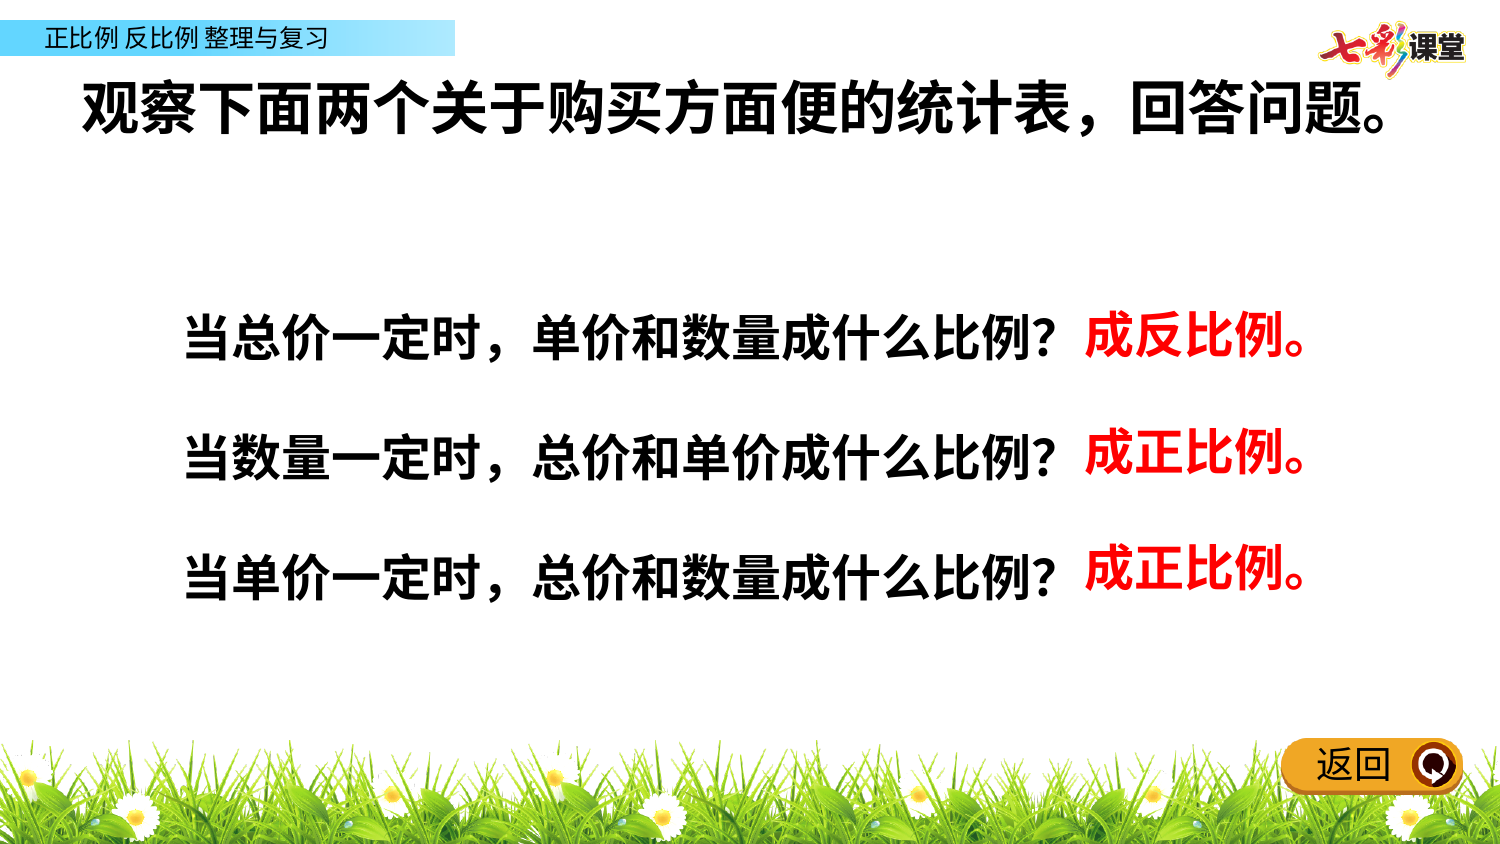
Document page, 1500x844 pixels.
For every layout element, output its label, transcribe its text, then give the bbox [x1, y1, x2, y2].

text_box 成正比例。 [1025, 499, 1341, 604]
text_box 当总价一定时，单价和数量成什么比例？ 当数量一定时，总价和单价成什么比例？ 当单价一定时，总价和数量成什么比例？ [123, 239, 1070, 615]
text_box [1281, 733, 1464, 795]
text_box 观察下面两个关于购买方面便的统计表，回答问题。 [66, 64, 1436, 150]
text_box 成正比例。 [1025, 382, 1341, 488]
picture [0, 740, 1500, 844]
picture [1316, 20, 1468, 80]
text_box 成反比例。 [1025, 265, 1341, 371]
